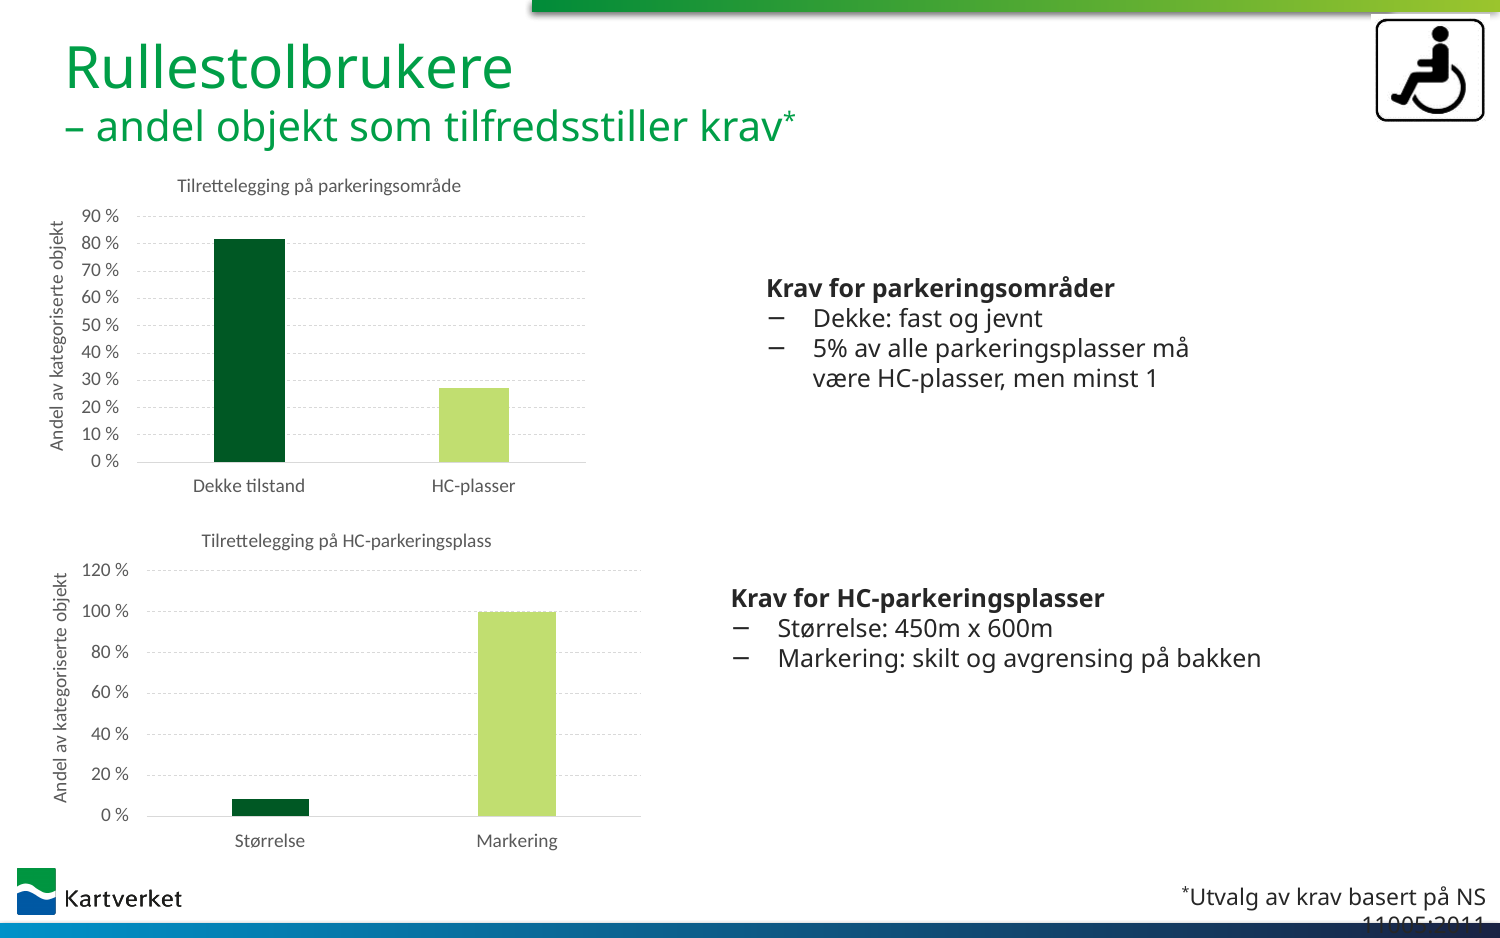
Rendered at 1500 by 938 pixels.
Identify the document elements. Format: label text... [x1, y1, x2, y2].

text_box *Utvalg av krav basert på NS 11005:2011 [1068, 873, 1500, 938]
picture [41, 520, 652, 859]
picture [41, 166, 598, 505]
picture [1371, 13, 1491, 127]
text_box Krav for HC-parkeringsplasser Størrelse: 450m x 600m Markering: skilt og avgrensing på bakken [715, 574, 1278, 680]
text_box Krav for parkeringsområder Dekke: fast og jevnt 5% av alle parkeringsplasser må være HC-plasser, men minst 1 [751, 264, 1232, 400]
text_box Rullestolbrukere – andel objekt som tilfredsstiller krav* [49, 23, 1431, 158]
